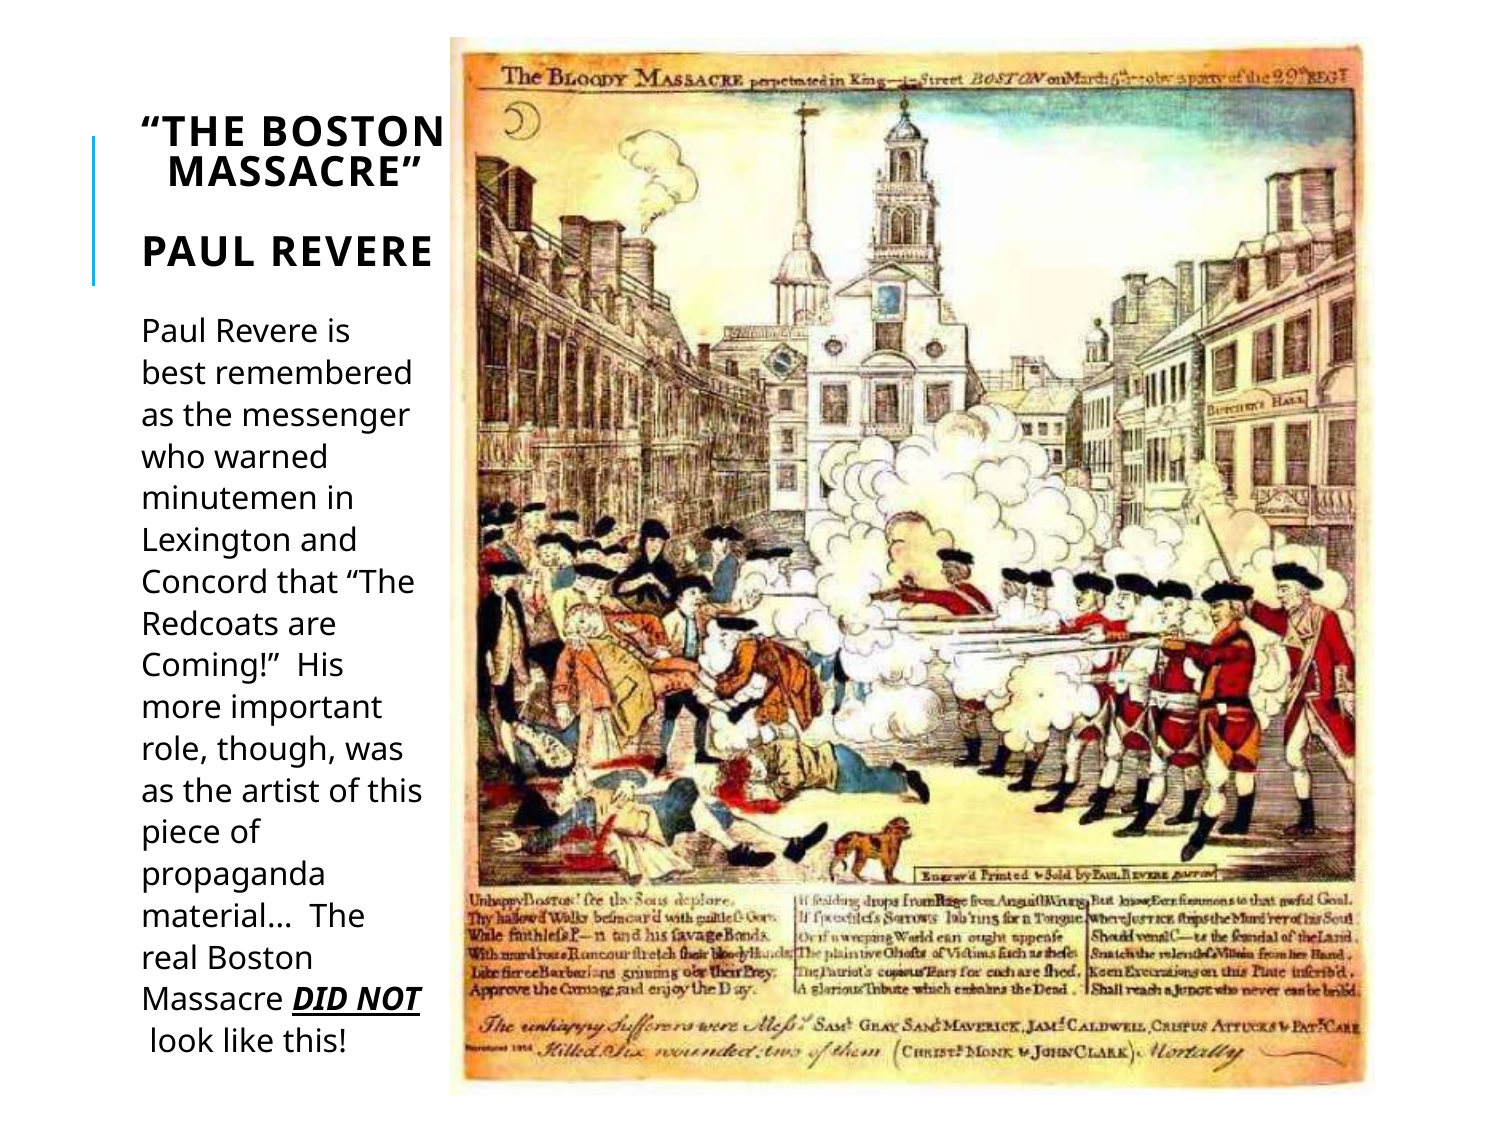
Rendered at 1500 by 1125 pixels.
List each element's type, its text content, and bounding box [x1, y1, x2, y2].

list Paul Revere is best remembered as the messenger who warned minutemen in Lexington and Concord that “The Redcoats are Coming!” His more important role, though, was as the artist of this piece of propaganda material… The real Boston Massacre DID NOT look like this! [126, 299, 439, 1075]
title “The Boston Massacre” Paul revere [126, 77, 442, 363]
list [449, 37, 1376, 1096]
